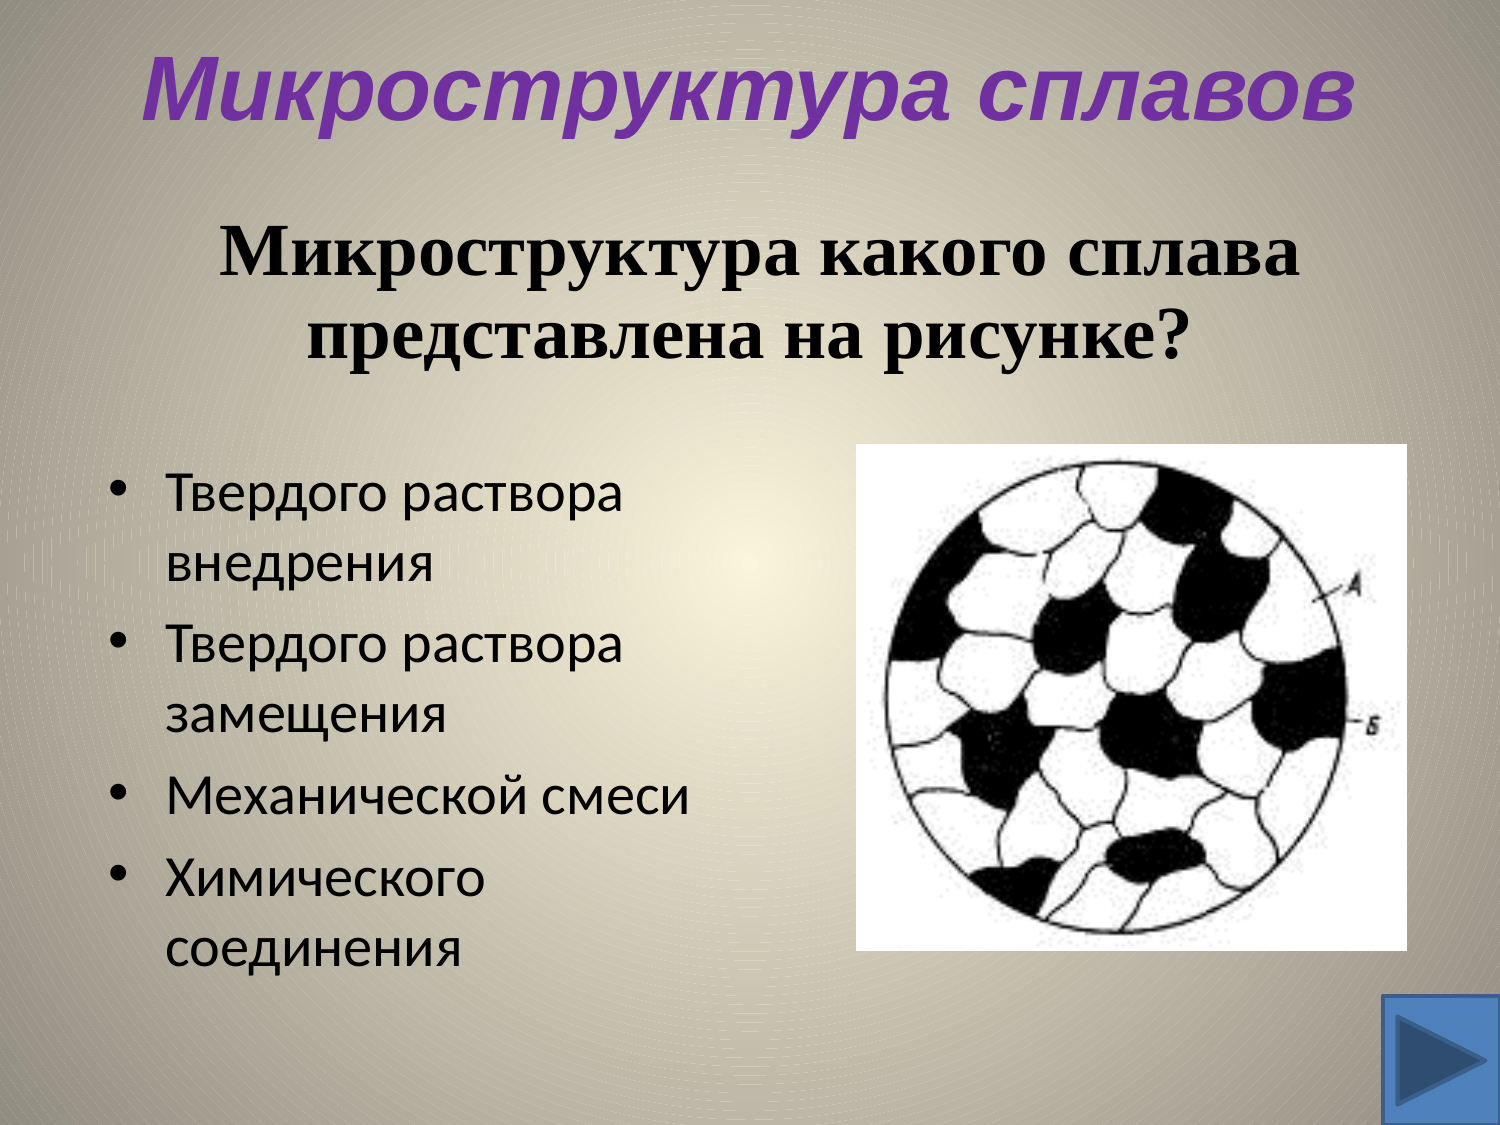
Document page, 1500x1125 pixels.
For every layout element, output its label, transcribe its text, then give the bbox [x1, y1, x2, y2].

list Твердого раствора внедрения Твердого раствора замещения Механической смеси Химического соединения [93, 445, 793, 1088]
picture [855, 444, 1407, 951]
list Микроструктура какого сплава представлена на рисунке? [0, 210, 1500, 423]
text_box [1381, 994, 1500, 1125]
title Микроструктура сплавов [74, 44, 1426, 210]
